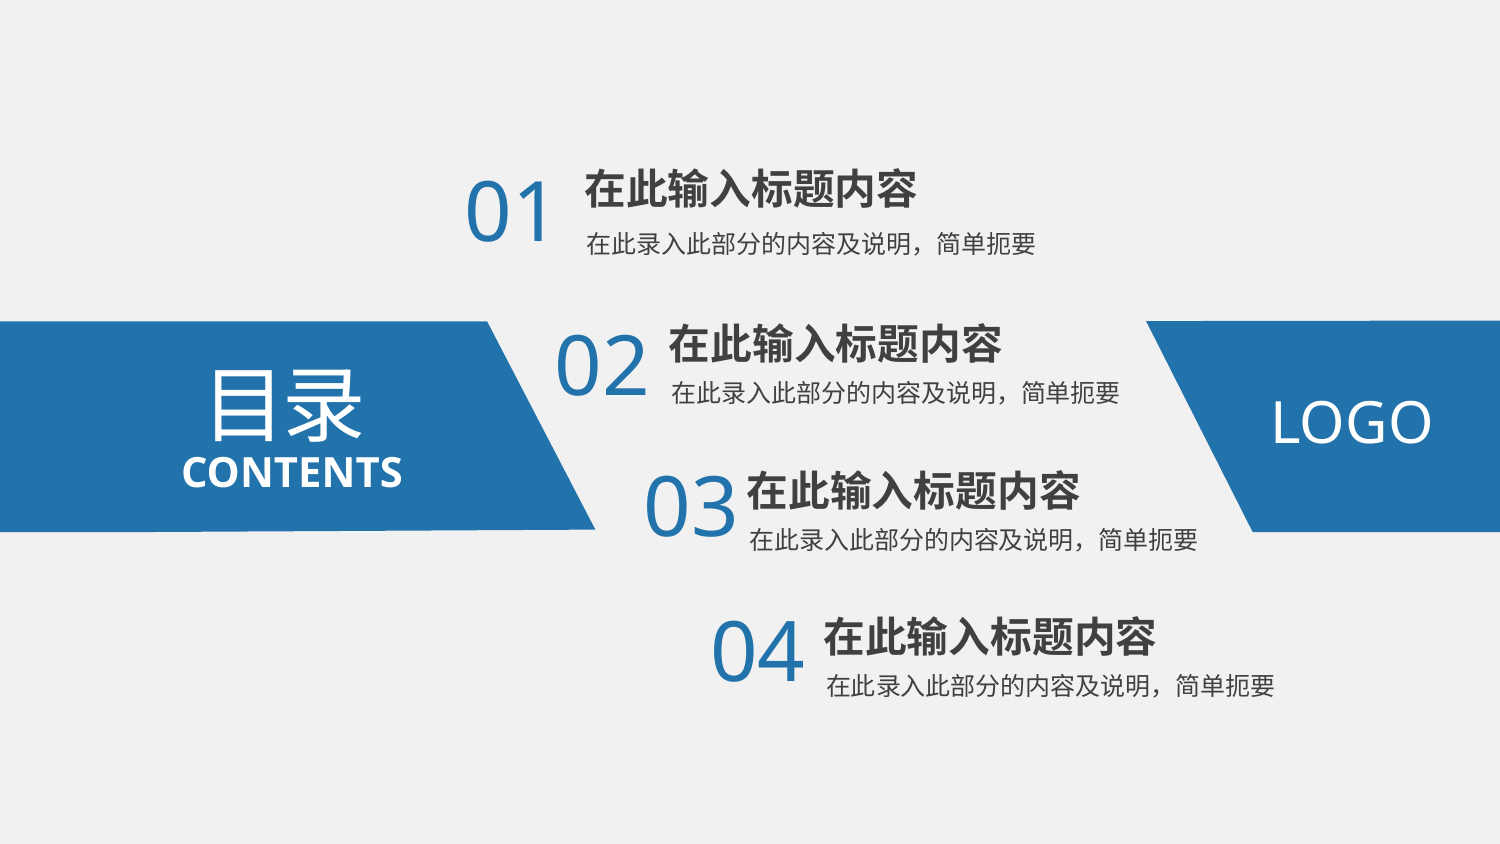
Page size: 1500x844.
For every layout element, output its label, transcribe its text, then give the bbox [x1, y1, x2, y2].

text_box 02 [540, 304, 665, 419]
text_box 目录 [187, 344, 381, 438]
text_box LOGO [1255, 378, 1449, 463]
text_box 在此录入此部分的内容及说明，简单扼要 [811, 662, 1291, 708]
text_box [1146, 320, 1500, 533]
text_box 在此输入标题内容 [754, 457, 1096, 516]
text_box 04 [695, 590, 821, 706]
text_box [0, 321, 596, 533]
text_box 在此录入此部分的内容及说明，简单扼要 [665, 370, 1137, 415]
text_box 在此输入标题内容 [575, 155, 934, 221]
text_box 03 [628, 445, 754, 561]
text_box 01 [449, 150, 575, 265]
text_box 在此录入此部分的内容及说明，简单扼要 [734, 516, 1215, 562]
text_box 在此录入此部分的内容及说明，简单扼要 [572, 221, 1052, 266]
text_box 在此输入标题内容 [665, 310, 1018, 370]
text_box 在此输入标题内容 [821, 603, 1173, 662]
text_box CONTENTS [166, 438, 418, 504]
